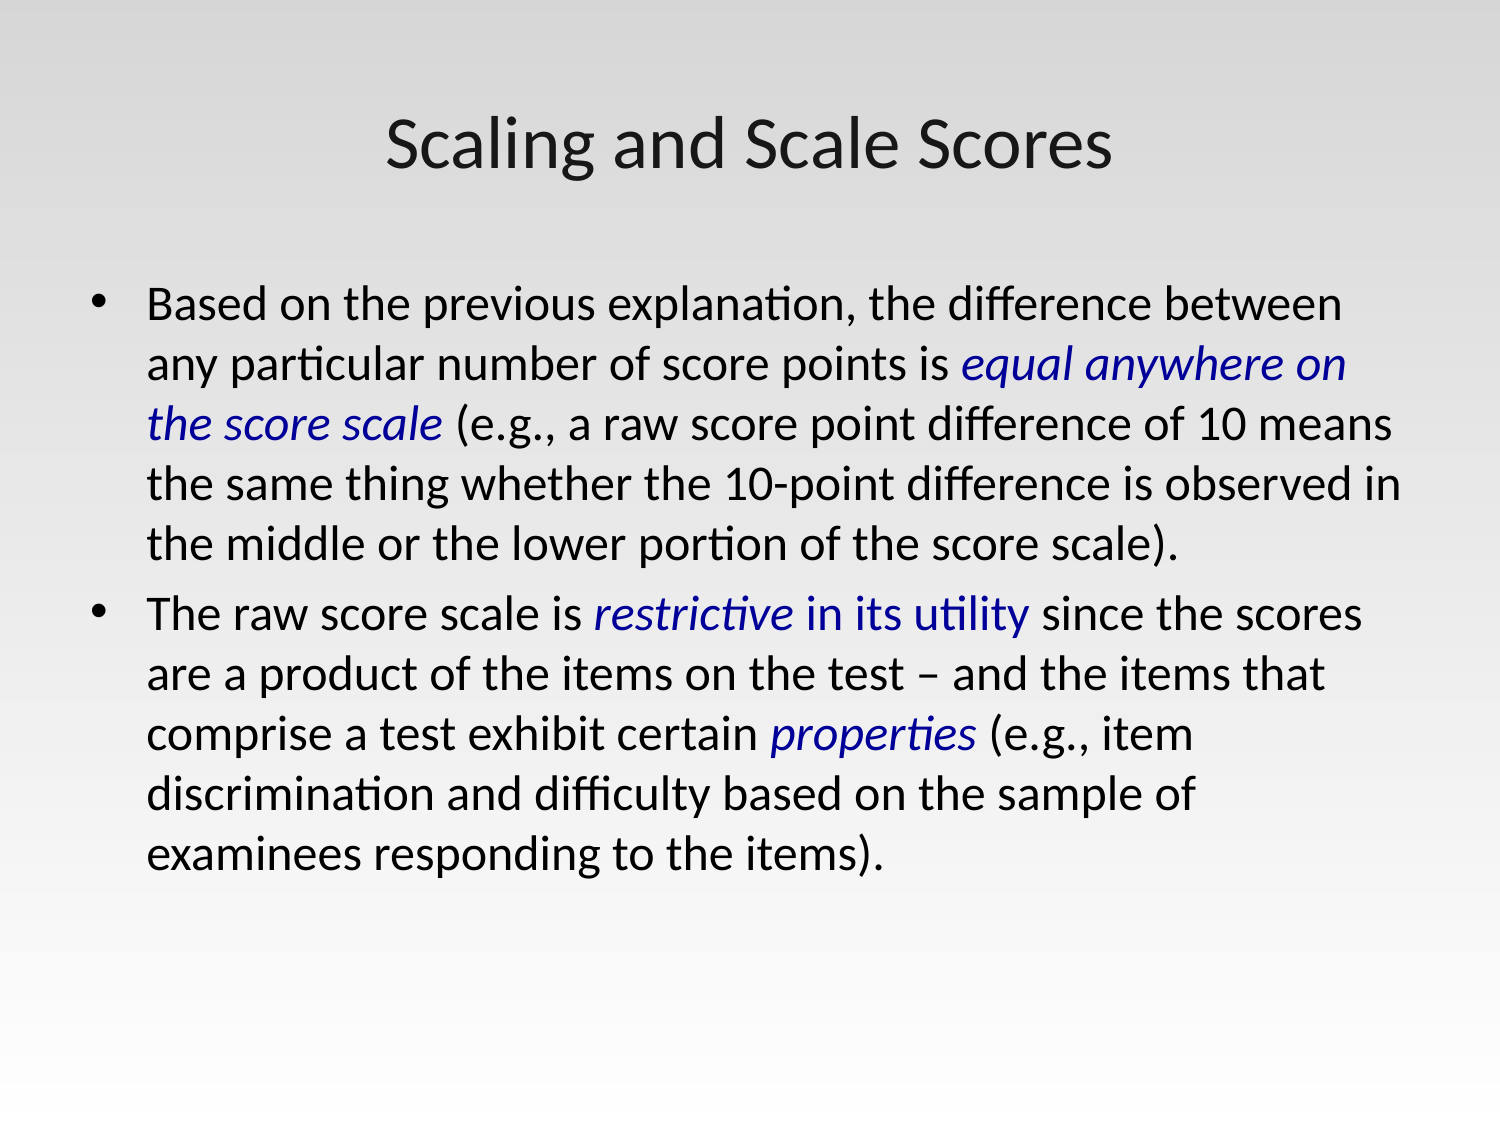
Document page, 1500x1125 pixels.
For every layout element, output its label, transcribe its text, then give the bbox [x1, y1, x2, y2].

title Scaling and Scale Scores [37, 45, 1463, 233]
list Based on the previous explanation, the difference between any particular number of score points is equal anywhere on the score scale (e.g., a raw score point difference of 10 means the same thing whether the 10-point difference is observed in the middle or the lower portion of the score scale). The raw score scale is restrictive in its utility since the scores are a product of the items on the test – and the items that comprise a test exhibit certain properties (e.g., item discrimination and difficulty based on the sample of examinees responding to the items). [75, 262, 1425, 1005]
